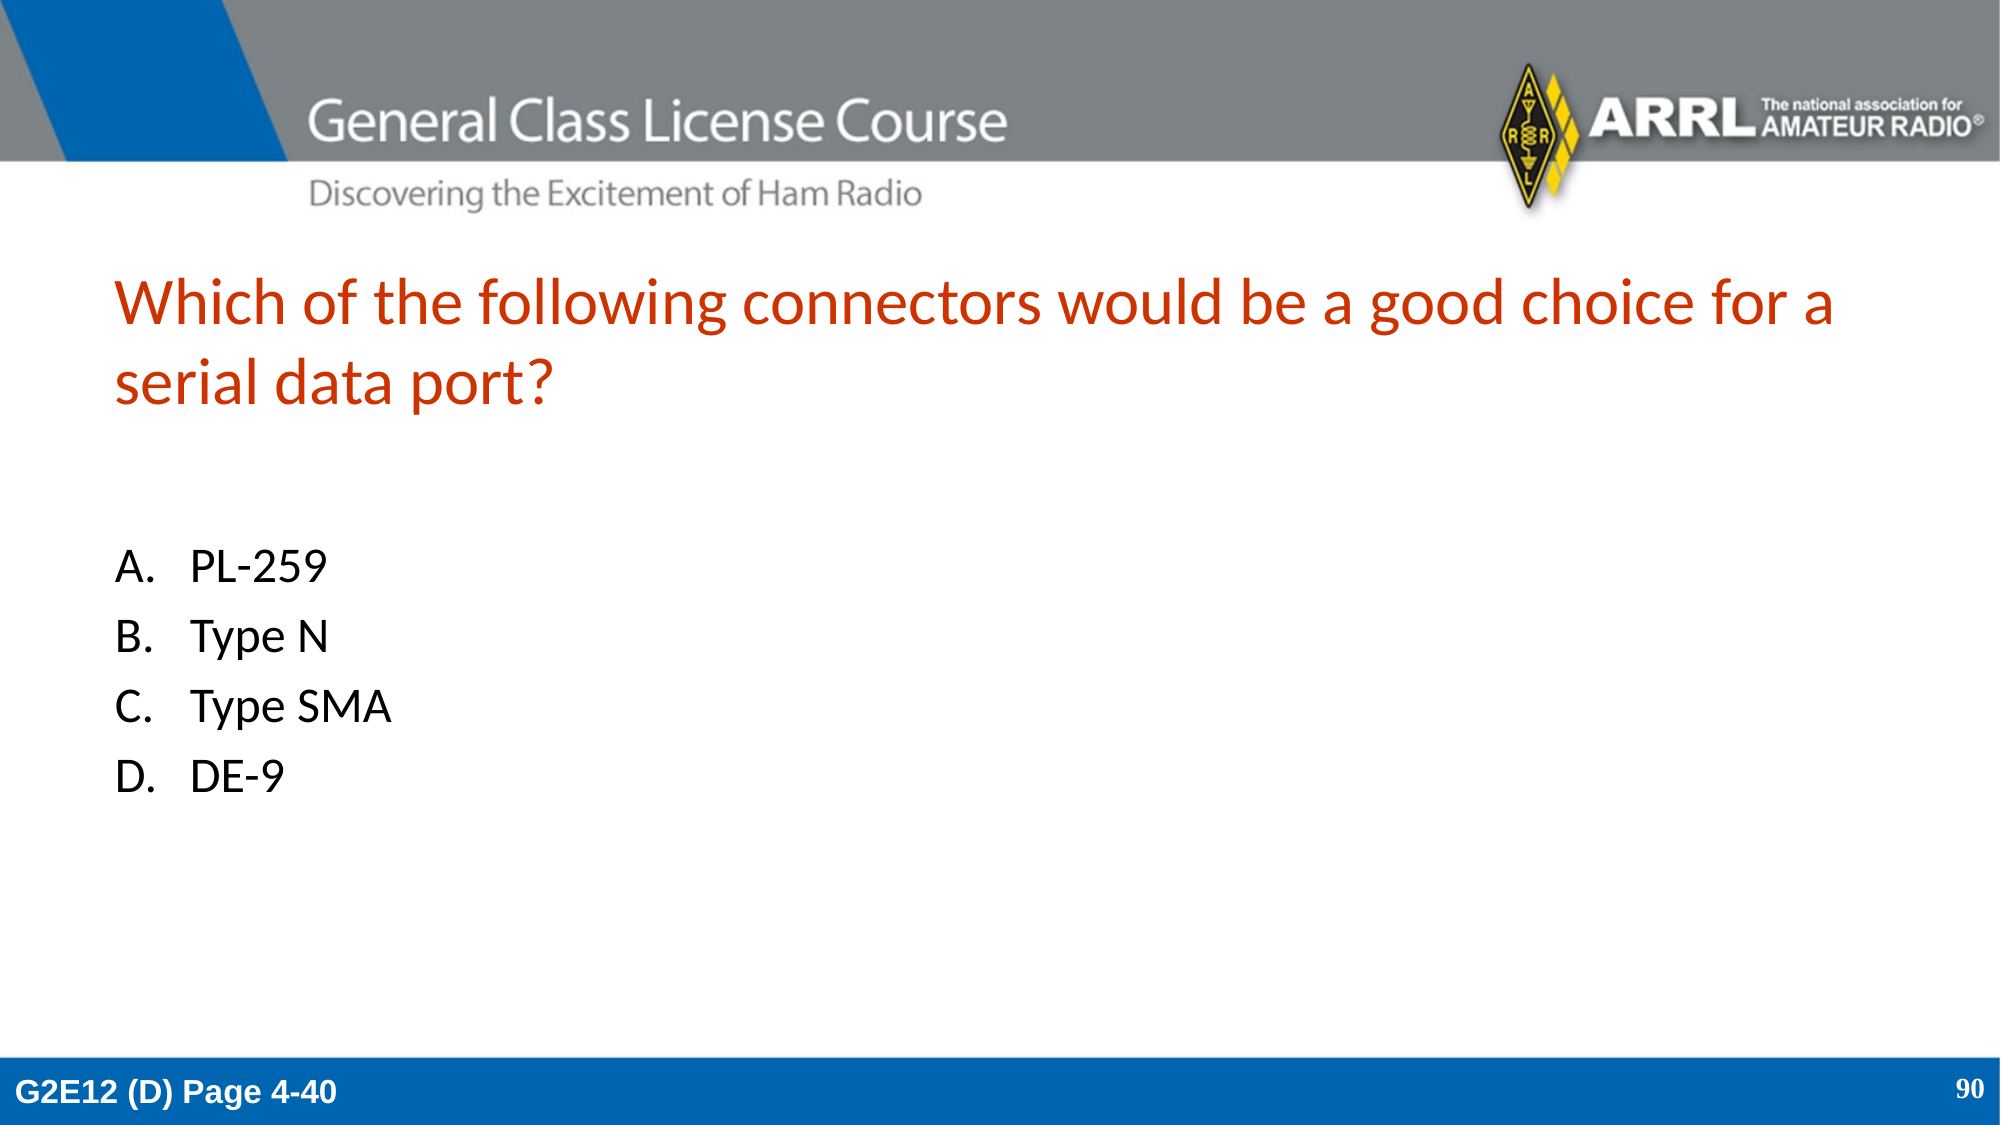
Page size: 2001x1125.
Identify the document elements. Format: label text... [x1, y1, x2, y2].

picture [0, 0, 2001, 1125]
title Which of the following connectors would be a good choice for a serial data port? [99, 249, 1900, 468]
list PL-259 Type N Type SMA DE-9 [99, 525, 1900, 1005]
text_box G2E12 (D) Page 4-40 [0, 1062, 1313, 1118]
text_box 90 [1875, 1062, 2000, 1113]
